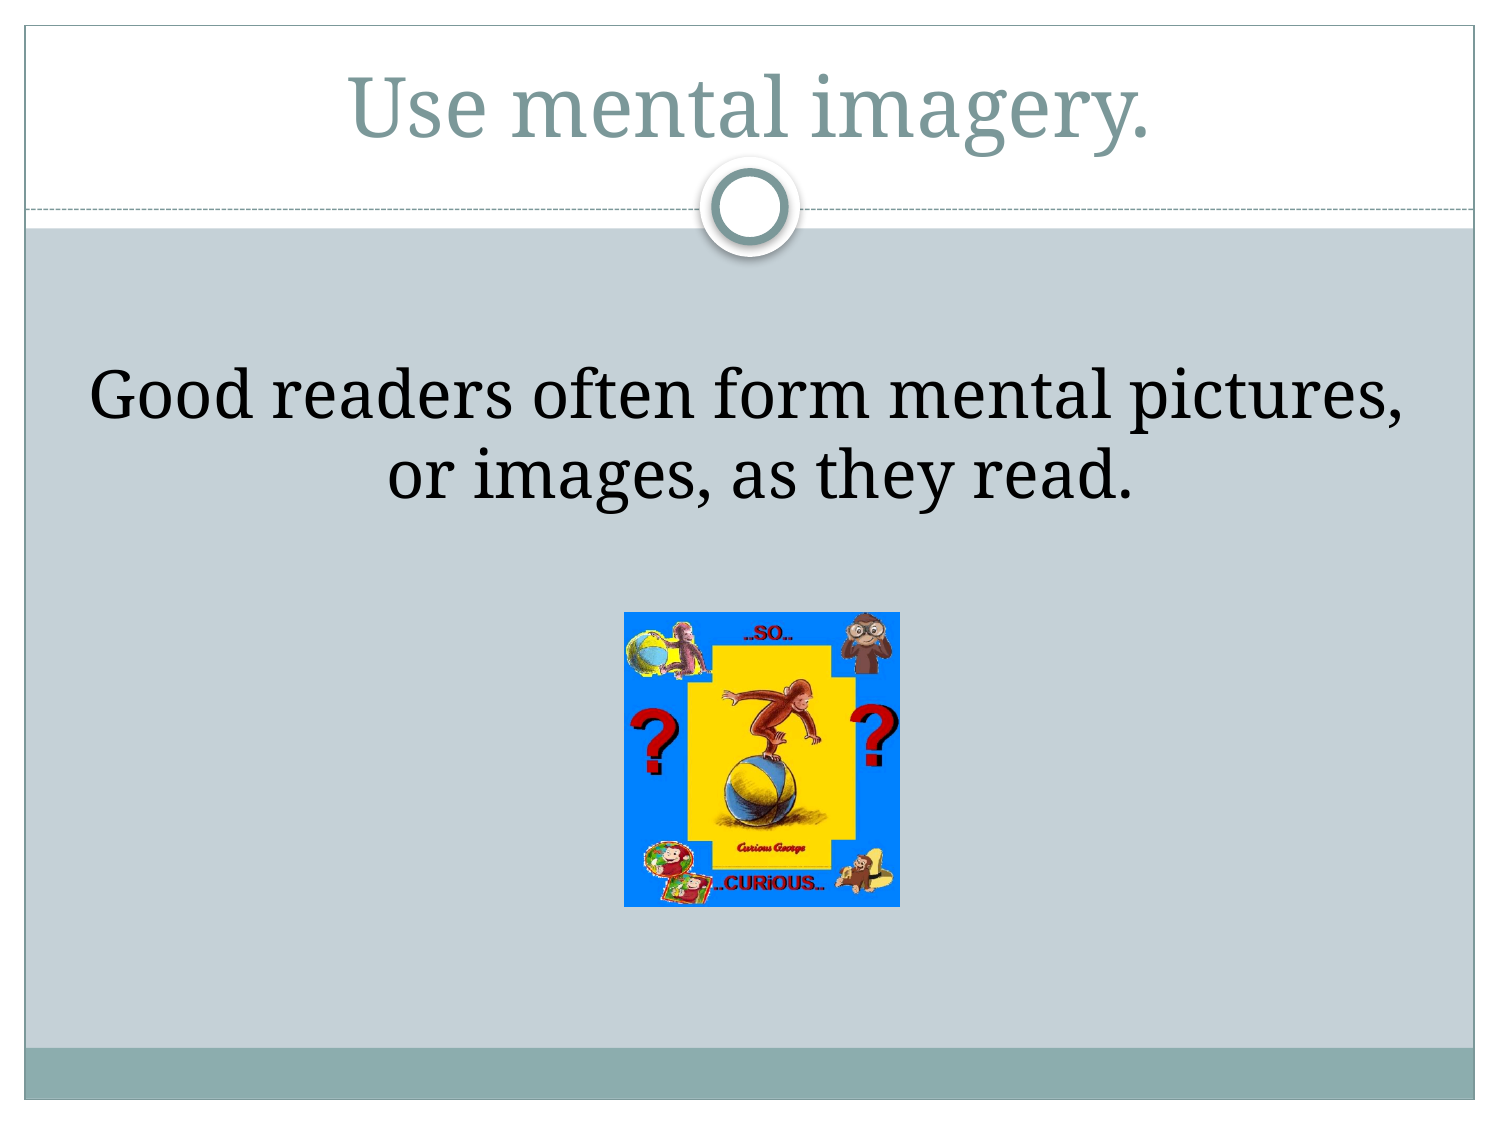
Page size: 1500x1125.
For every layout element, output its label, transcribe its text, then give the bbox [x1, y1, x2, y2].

list Good readers often form mental pictures, or images, as they read. [49, 250, 1445, 1001]
title Use mental imagery. [49, 37, 1450, 162]
picture [624, 612, 901, 907]
